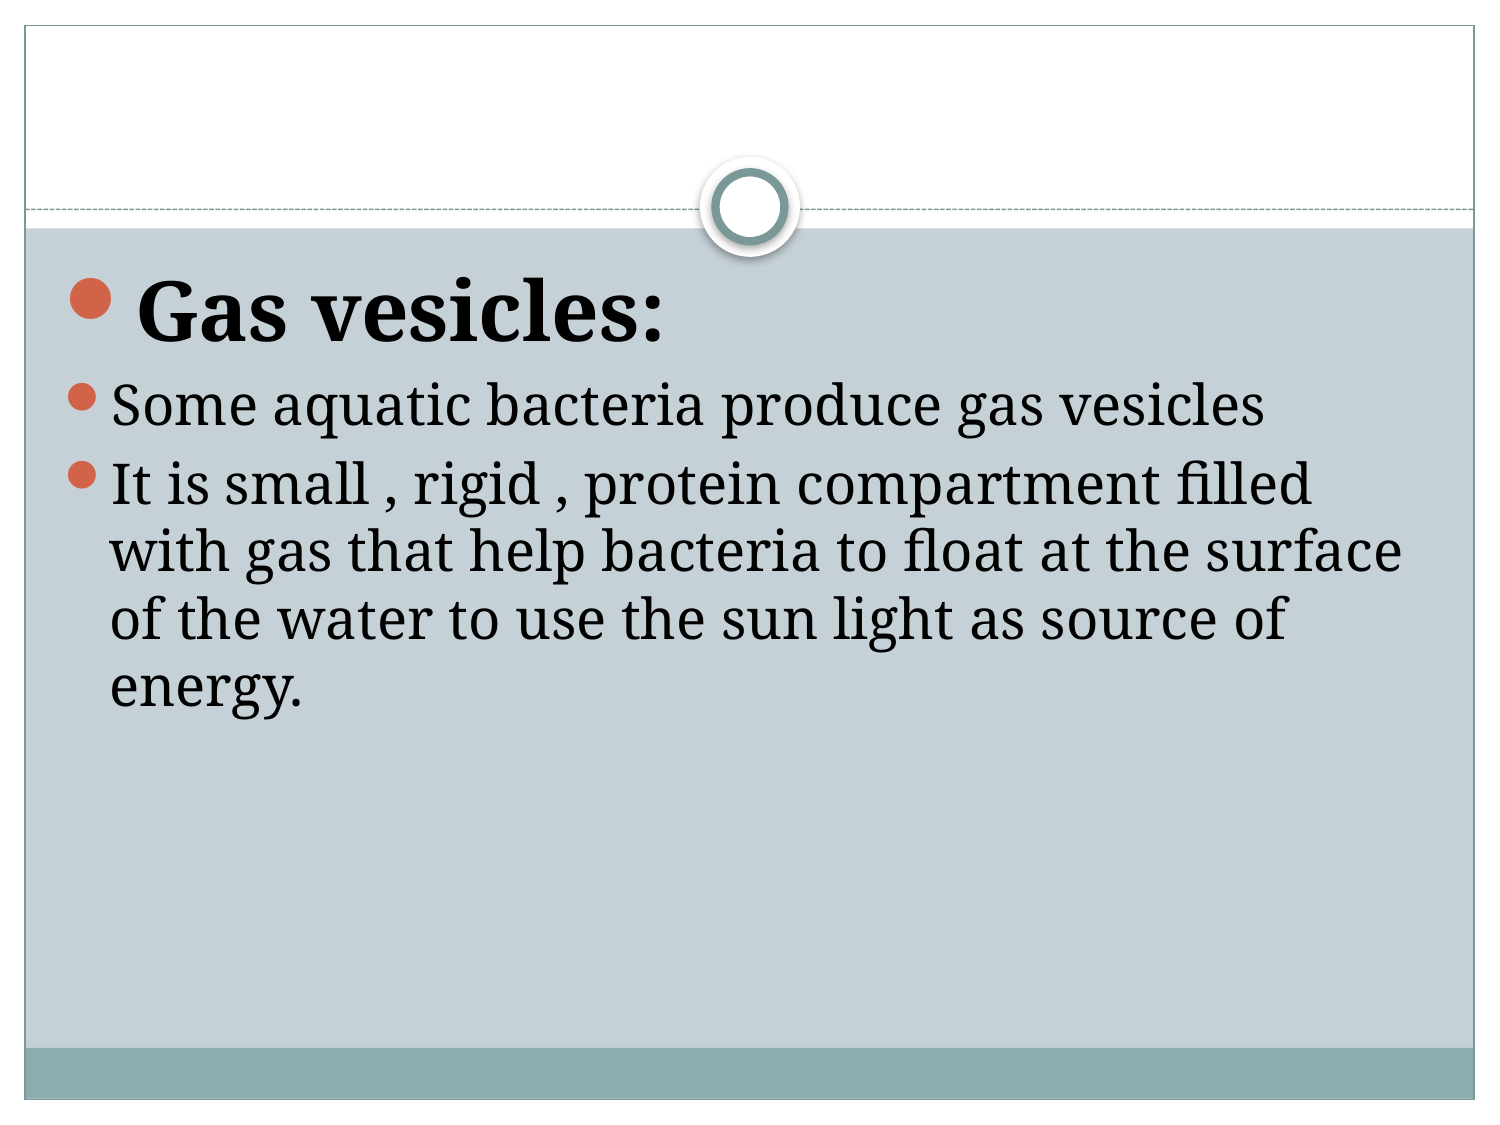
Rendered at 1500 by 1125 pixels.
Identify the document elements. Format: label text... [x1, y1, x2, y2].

list Gas vesicles: Some aquatic bacteria produce gas vesicles It is small , rigid , protein compartment filled with gas that help bacteria to float at the surface of the water to use the sun light as source of energy. [49, 250, 1445, 1001]
